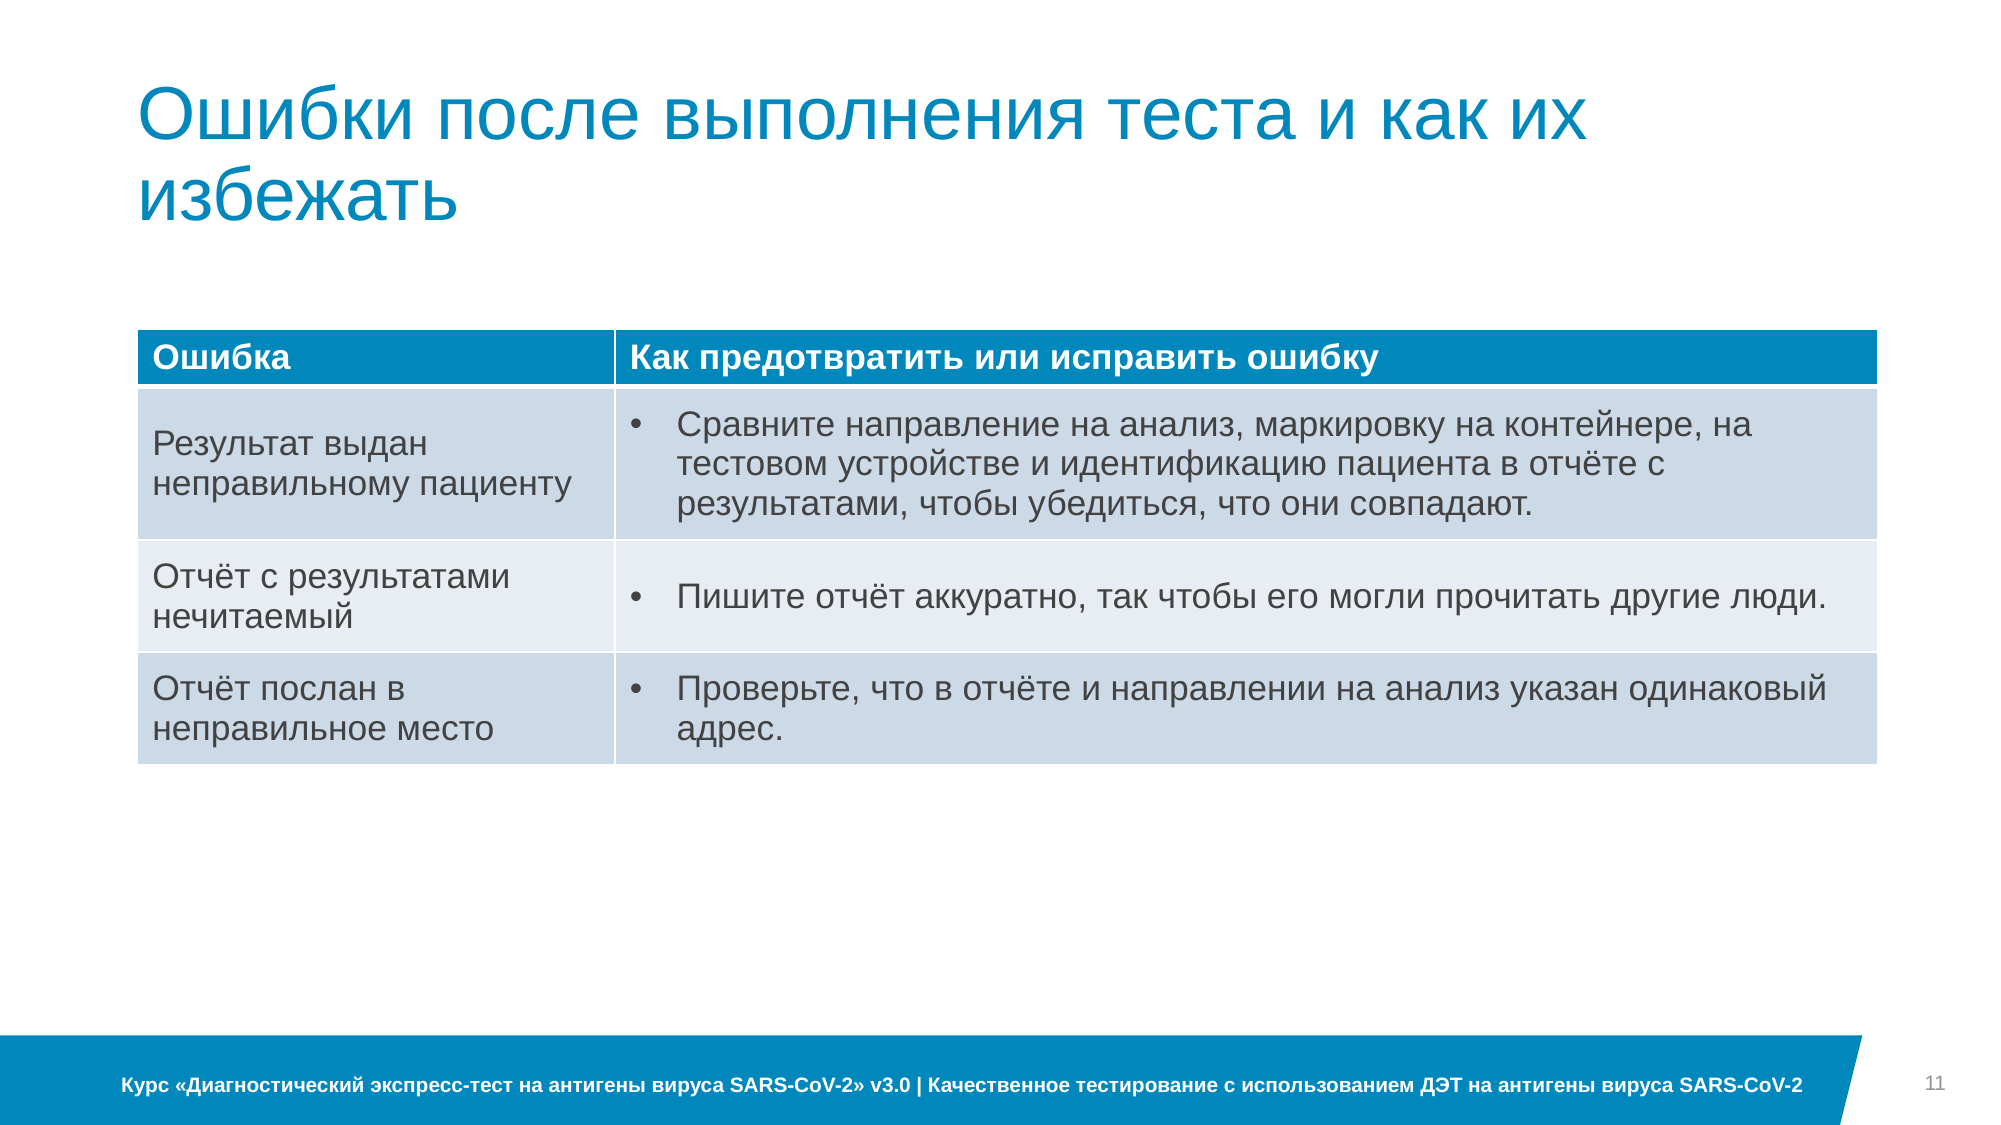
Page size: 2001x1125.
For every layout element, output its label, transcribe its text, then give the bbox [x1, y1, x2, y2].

text_box Ошибки после выполнения теста и как их избежать [137, 81, 1863, 237]
table_cell Сравните направление на анализ, маркировку на контейнере, на тестовом устройстве и идентификацию пациента в отчёте с результатами, чтобы убедиться, что они совпадают. [616, 389, 1877, 539]
slide_number 11 [1862, 1035, 1947, 1125]
table_cell Проверьте, что в отчёте и направлении на анализ указан одинаковый адрес. [616, 653, 1877, 764]
table_cell Отчёт послан в неправильное место [138, 653, 614, 764]
table_cell Результат выдан неправильному пациенту [138, 389, 614, 539]
table_header Как предотвратить или исправить ошибку [616, 330, 1877, 384]
table_cell Отчёт с результатами нечитаемый [138, 541, 614, 651]
table_cell Пишите отчёт аккуратно, так чтобы его могли прочитать другие люди. [616, 541, 1877, 651]
table_header Ошибка [138, 330, 614, 384]
footer Курс «Диагностический экспресс-тест на антигены вируса SARS-CoV-2» v3.0 | Качественное тестирование с использованием ДЭТ на антигены вируса SARS-CoV-2 [121, 1042, 1878, 1125]
